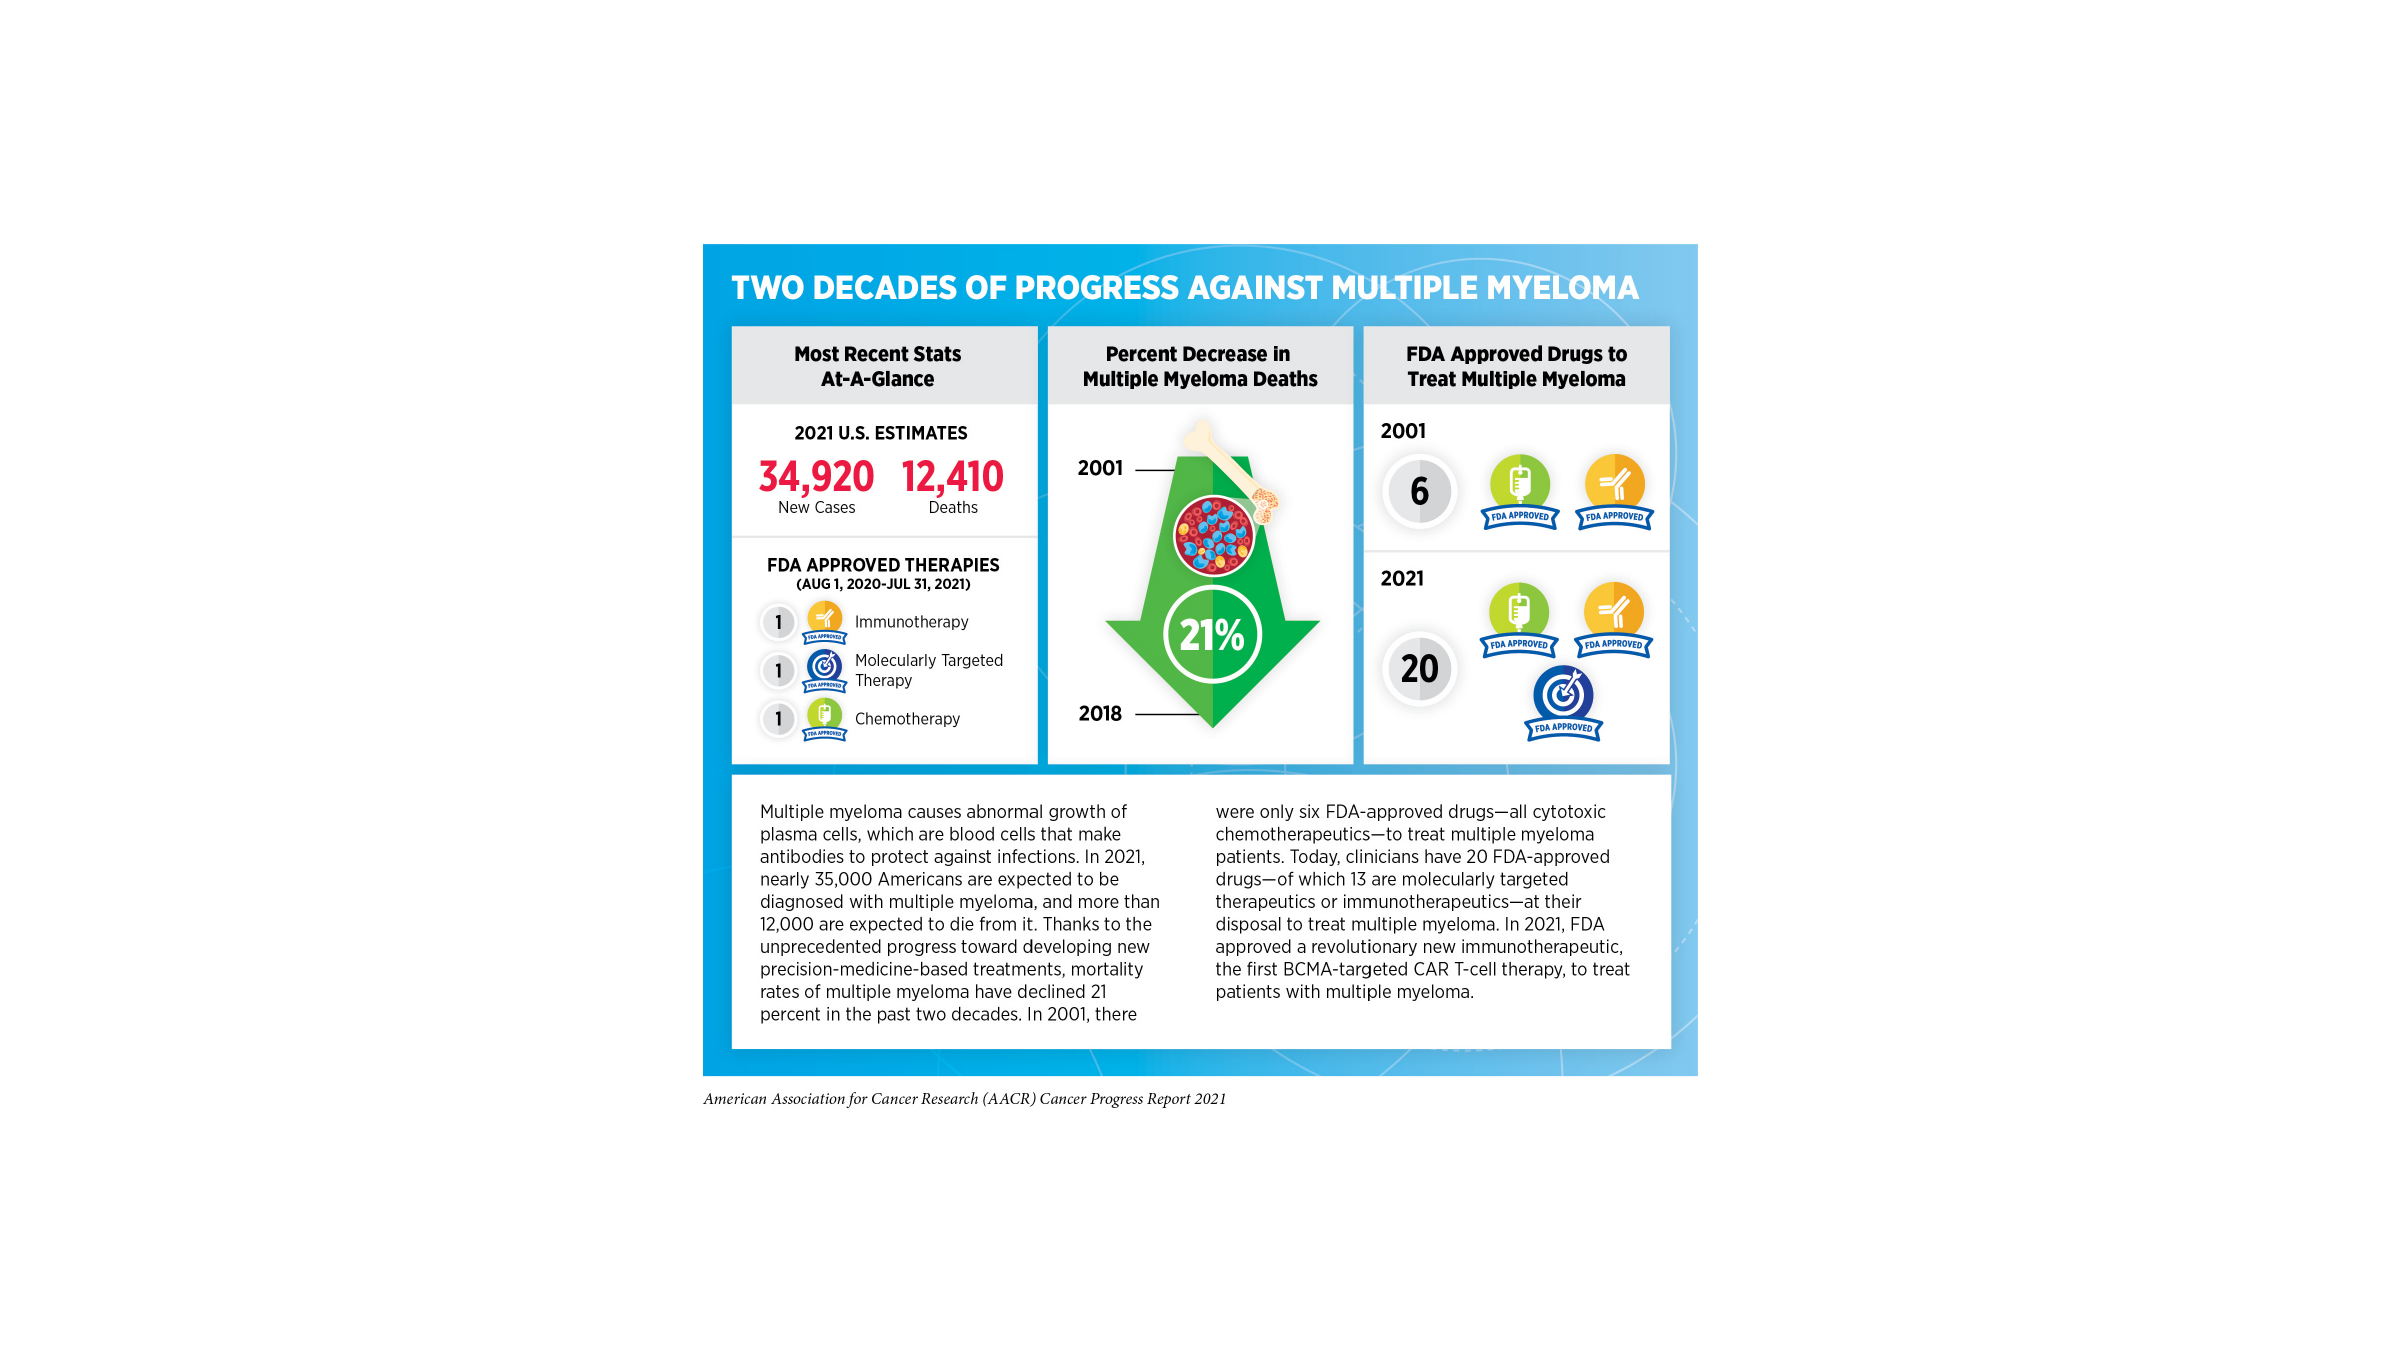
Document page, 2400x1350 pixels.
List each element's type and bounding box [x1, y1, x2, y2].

picture [693, 234, 1707, 1116]
